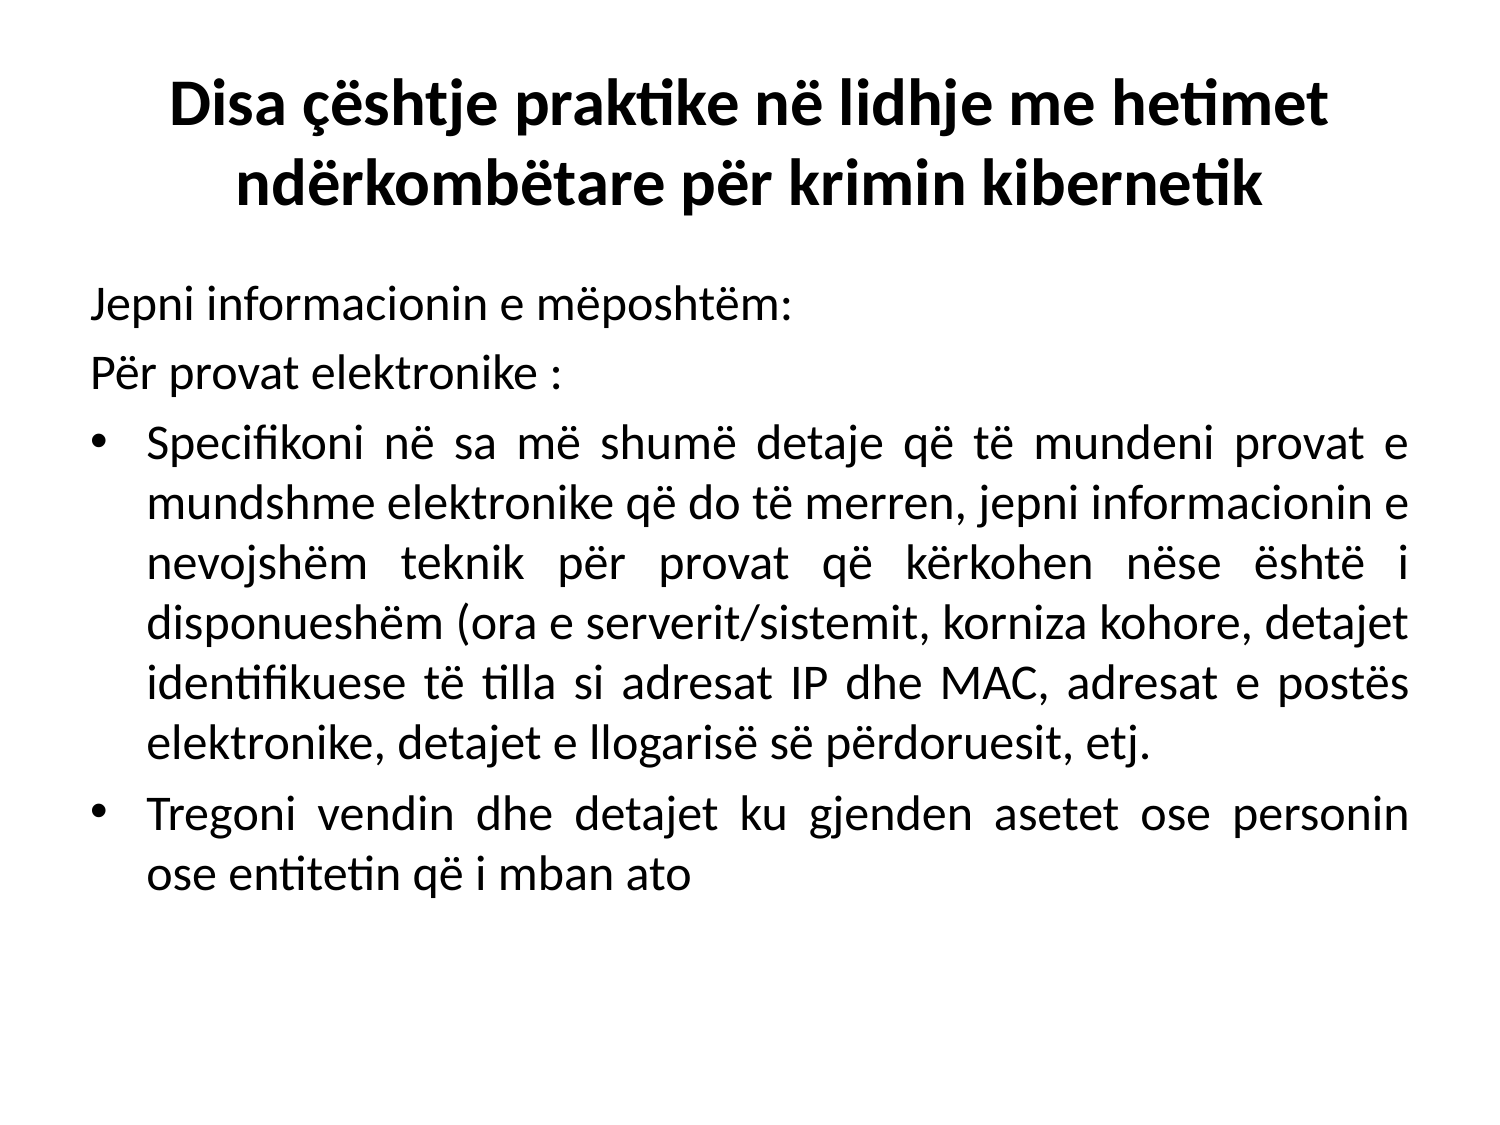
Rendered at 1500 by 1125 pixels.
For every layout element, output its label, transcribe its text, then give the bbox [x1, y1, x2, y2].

list Jepni informacionin e mëposhtëm: Për provat elektronike : Specifikoni në sa më shumë detaje që të mundeni provat e mundshme elektronike që do të merren, jepni informacionin e nevojshëm teknik për provat që kërkohen nëse është i disponueshëm (ora e serverit/sistemit, korniza kohore, detajet identifikuese të tilla si adresat IP dhe MAC, adresat e postës elektronike, detajet e llogarisë së përdoruesit, etj. Tregoni vendin dhe detajet ku gjenden asetet ose personin ose entitetin që i mban ato [74, 262, 1426, 1006]
title Disa çështje praktike në lidhje me hetimet ndërkombëtare për krimin kibernetik [74, 44, 1426, 233]
